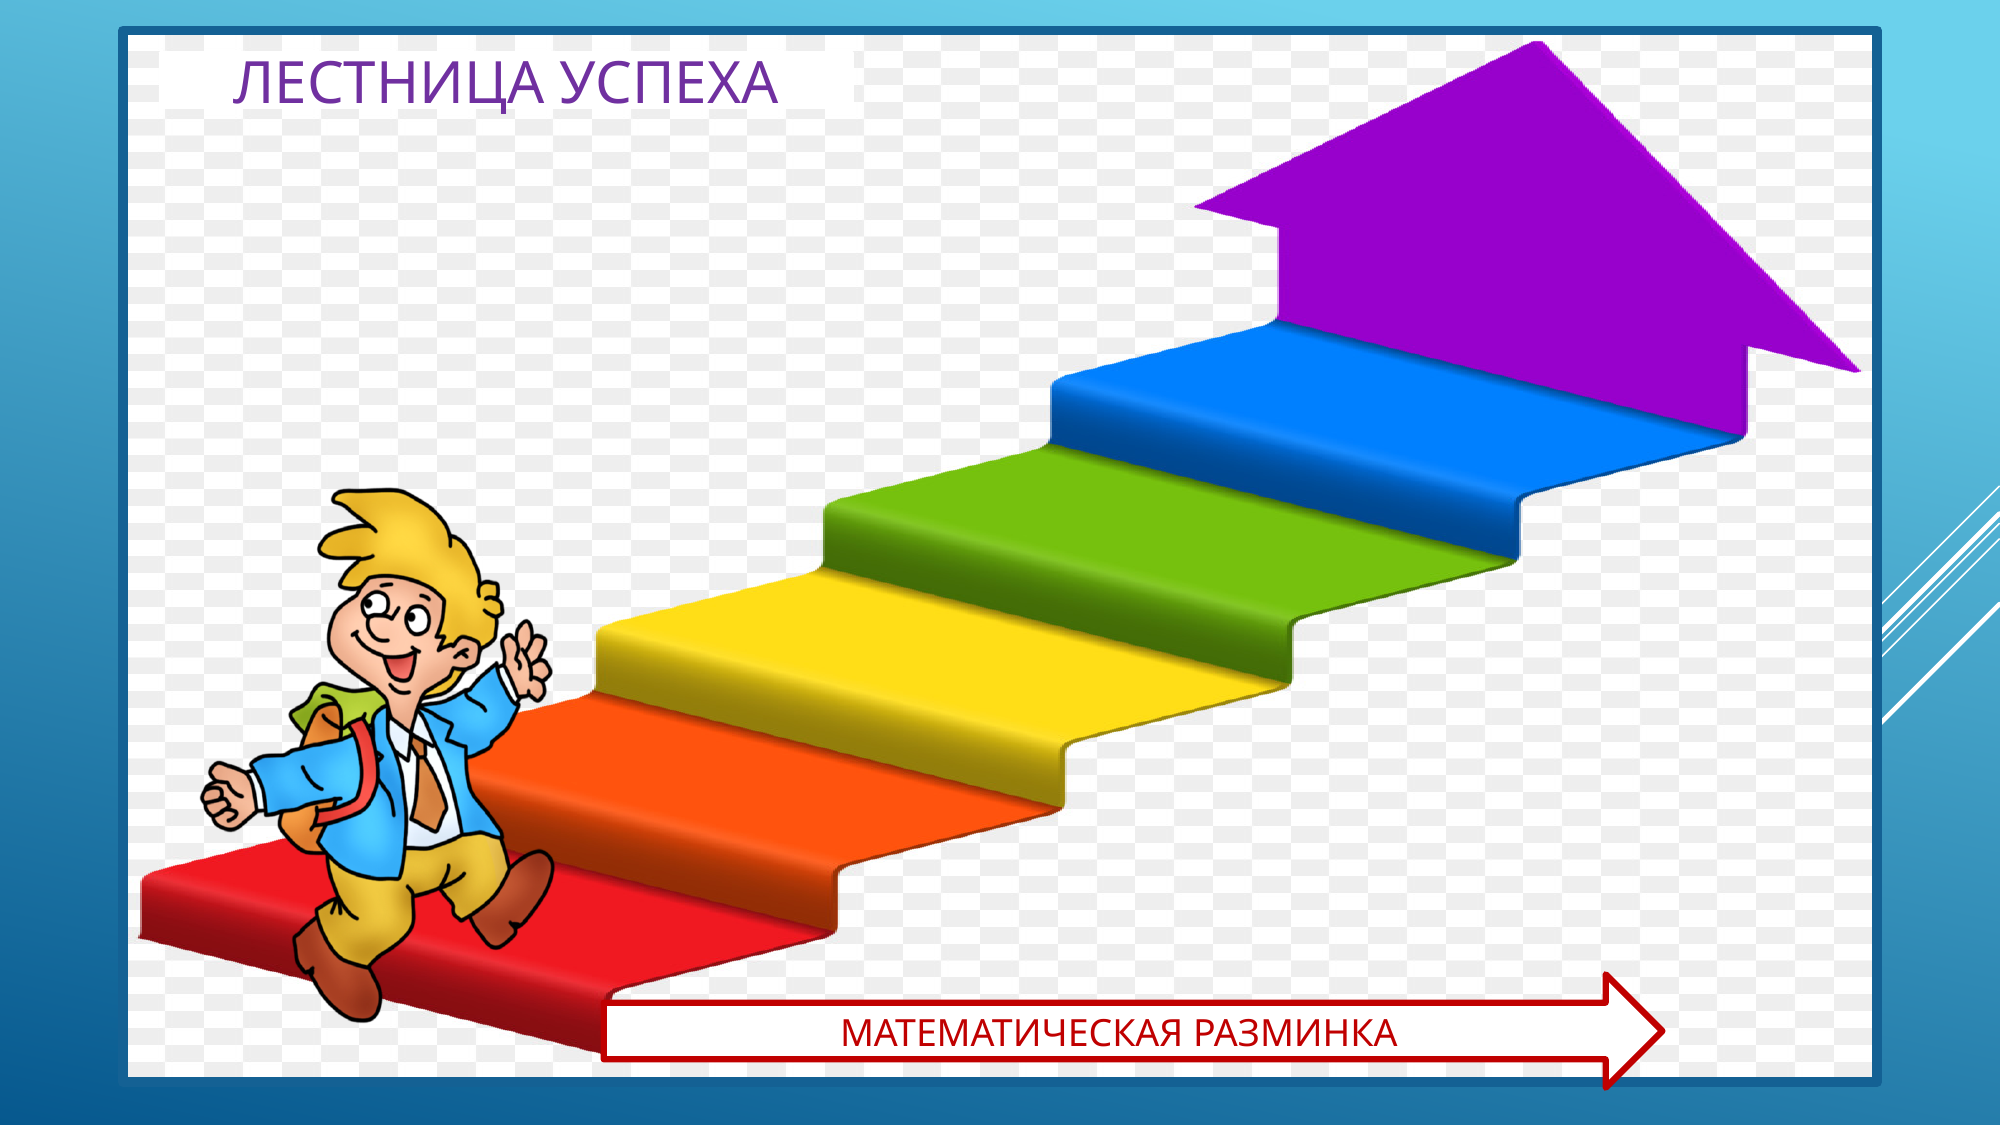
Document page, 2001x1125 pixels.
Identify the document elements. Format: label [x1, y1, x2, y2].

text_box [1604, 1078, 1618, 1089]
picture [127, 34, 1873, 1078]
